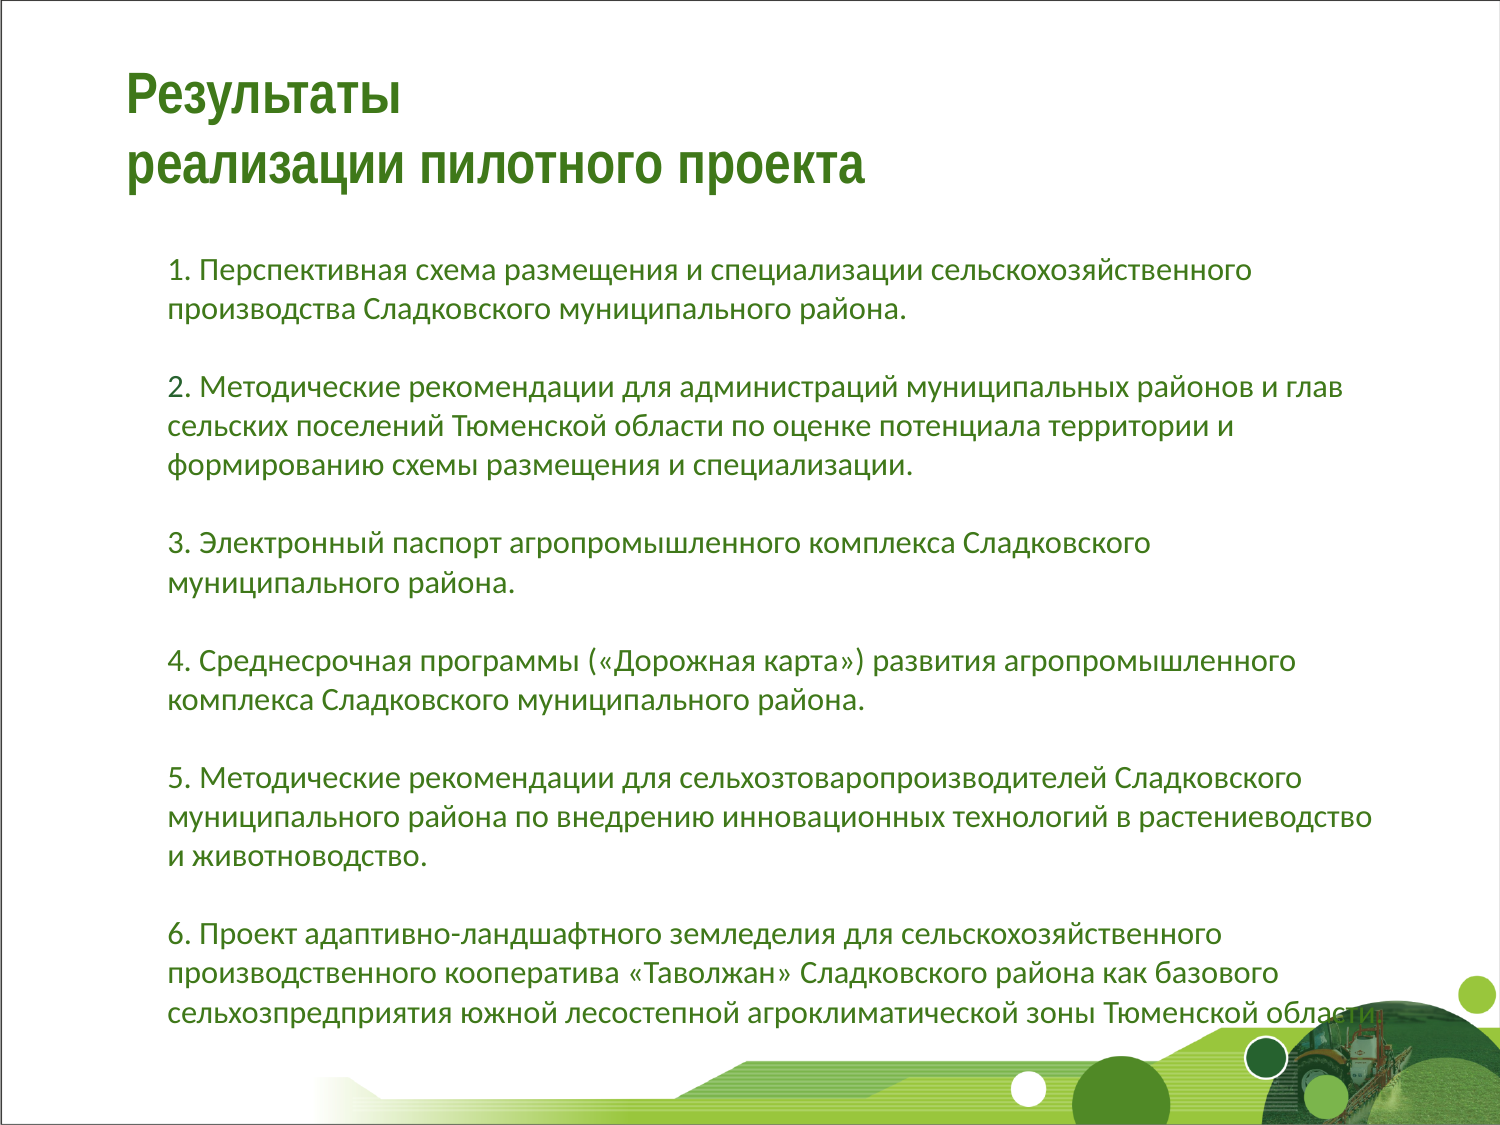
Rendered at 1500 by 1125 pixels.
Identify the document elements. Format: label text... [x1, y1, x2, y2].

picture [0, 0, 1500, 1125]
title 1. Перспективная схема размещения и специализации сельскохозяйственного производства Сладковского муниципального района. 2. Методические рекомендации для администраций муниципальных районов и глав сельских поселений Тюменской области по оценке потенциала территории и формированию схемы размещения и специализации. 3. Электронный паспорт агропромышленного комплекса Сладковского муниципального района. 4. Среднесрочная программы («Дорожная карта») развития агропромышленного комплекса Сладковского муниципального района. 5. Методические рекомендации для сельхозтоваропроизводителей Сладковского муниципального района по внедрению инновационных технологий в растениеводство и животноводство. 6. Проект адаптивно-ландшафтного земледелия для сельскохозяйственного производственного кооператива «Таволжан» Сладковского района как базового сельхозпредприятия южной лесостепной агроклиматической зоны Тюменской области. [152, 222, 1405, 1055]
text_box Результаты реализации пилотного проекта [112, 48, 1147, 203]
